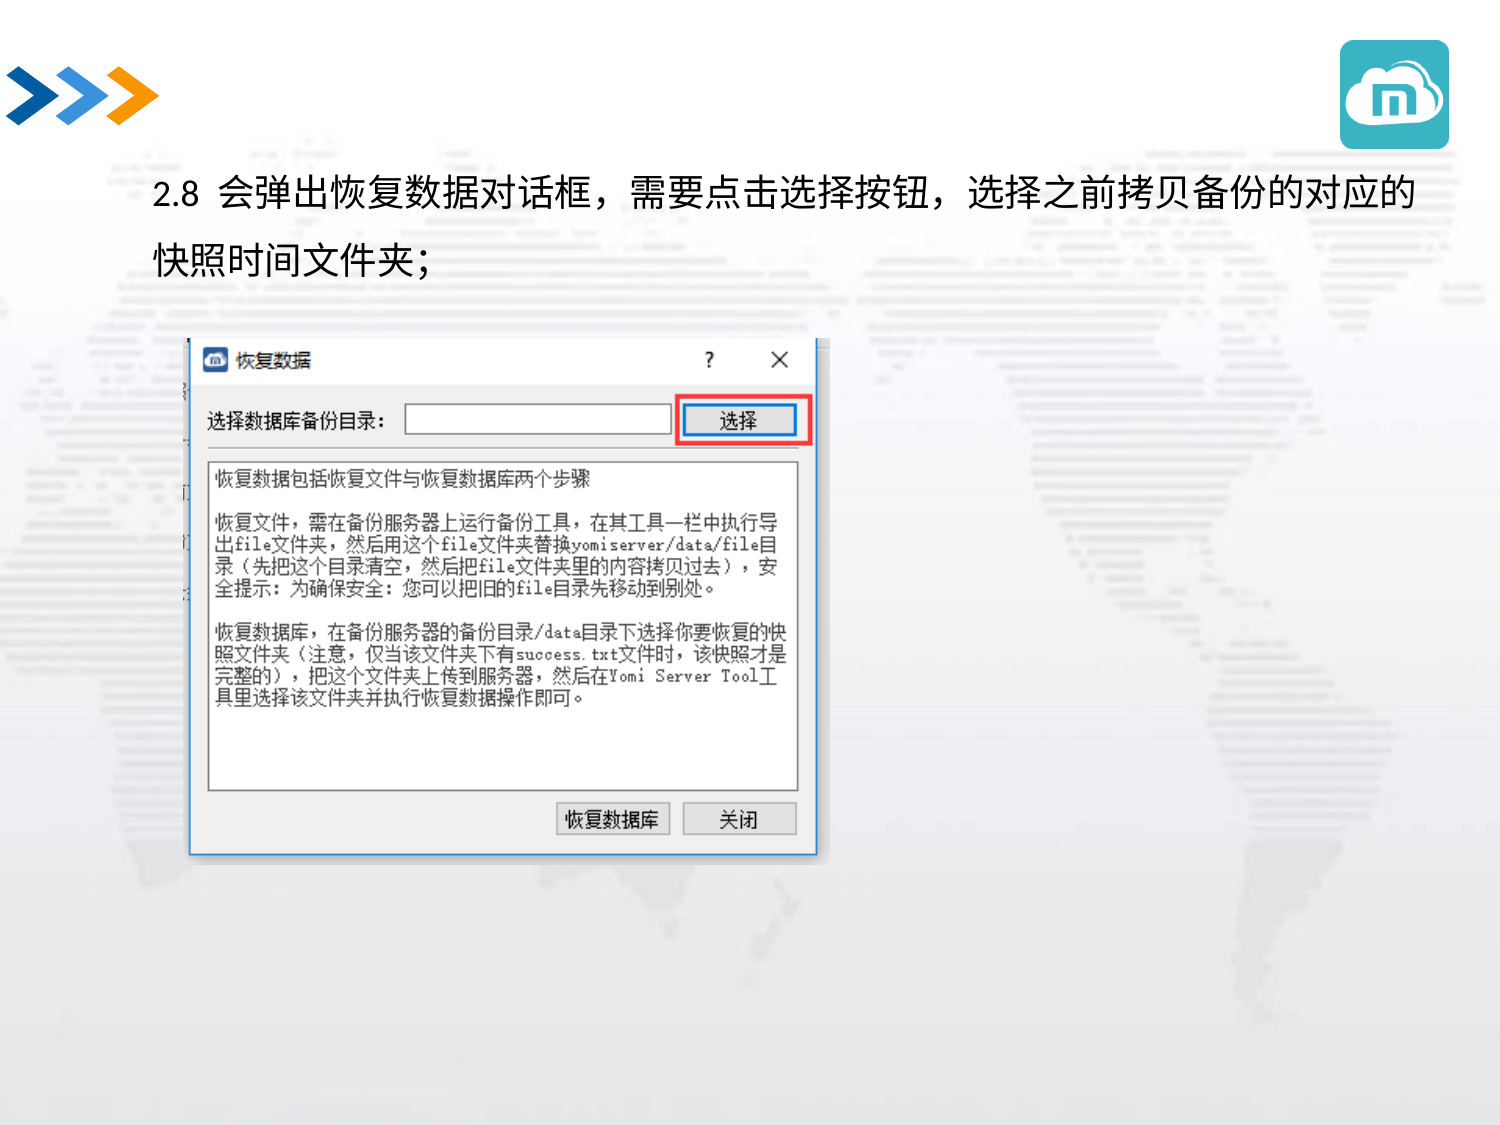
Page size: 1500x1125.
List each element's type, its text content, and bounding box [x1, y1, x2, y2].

picture [0, 0, 1500, 1125]
text_box 2.8 会弹出恢复数据对话框，需要点击选择按钮，选择之前拷贝备份的对应的 快照时间文件夹； [137, 139, 1433, 290]
